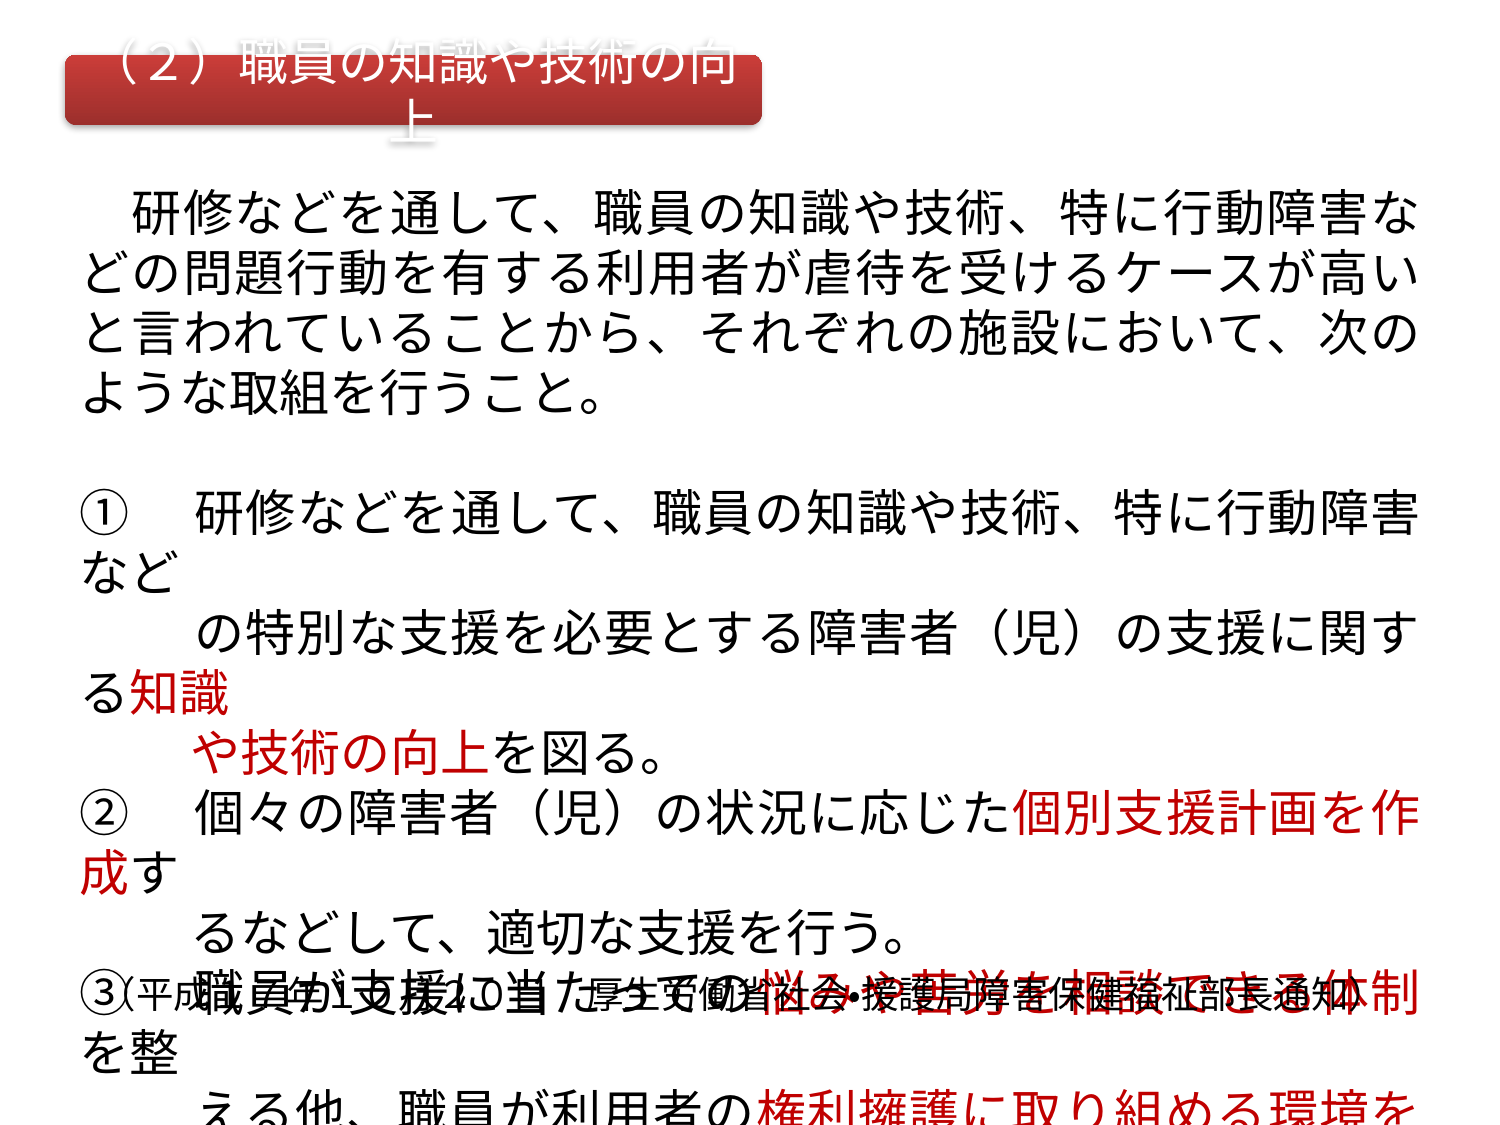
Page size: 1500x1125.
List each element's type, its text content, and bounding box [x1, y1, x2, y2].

text_box （平成１７年１０月２０日 厚生労働省社会・援護局障害保健福祉部長通知） [83, 964, 1402, 1024]
text_box 研修などを通して、職員の知識や技術、特に行動障害などの問題行動を有する利用者が虐待を受けるケースが高いと言われていることから、それぞれの施設において、次のような取組を行うこと。 ① 研修などを通して、職員の知識や技術、特に行動障害など の特別な支援を必要とする障害者（児）の支援に関する知識 や技術の向上を図る。 ② 個々の障害者（児）の状況に応じた個別支援計画を作成す るなどして、適切な支援を行う。 ③ 職員が支援に当たっての悩みや苦労を相談できる体制を整 える他、職員が利用者の権利擁護に取り組める環境を整備 する。 [64, 54, 1436, 1125]
